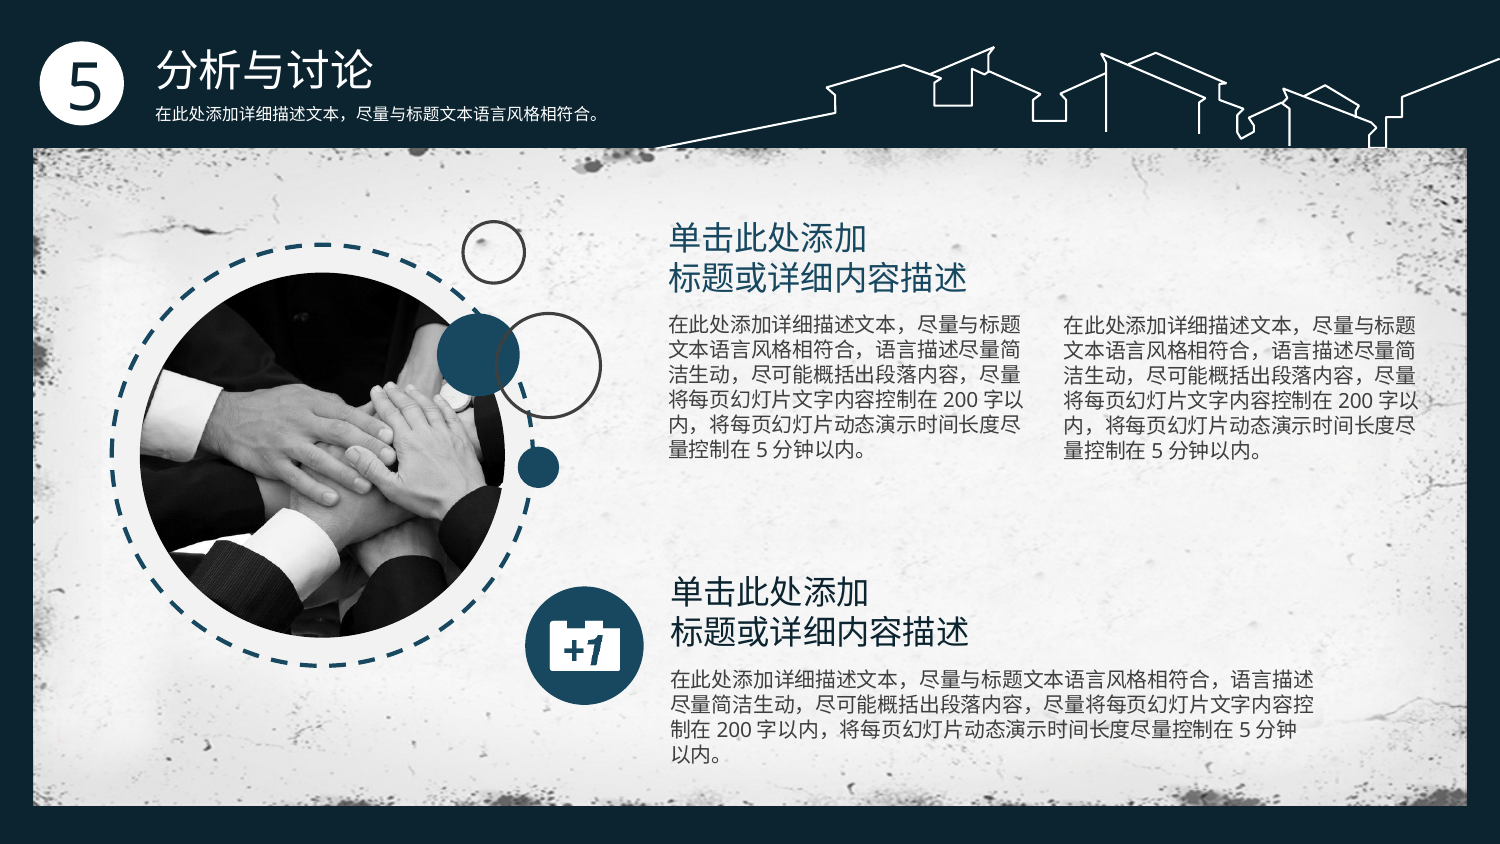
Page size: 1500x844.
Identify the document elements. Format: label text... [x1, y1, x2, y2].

text_box 5 [39, 41, 124, 126]
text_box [140, 35, 637, 132]
text_box [17, 7, 1483, 149]
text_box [554, 46, 1500, 169]
picture [33, 148, 1467, 806]
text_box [524, 586, 644, 706]
